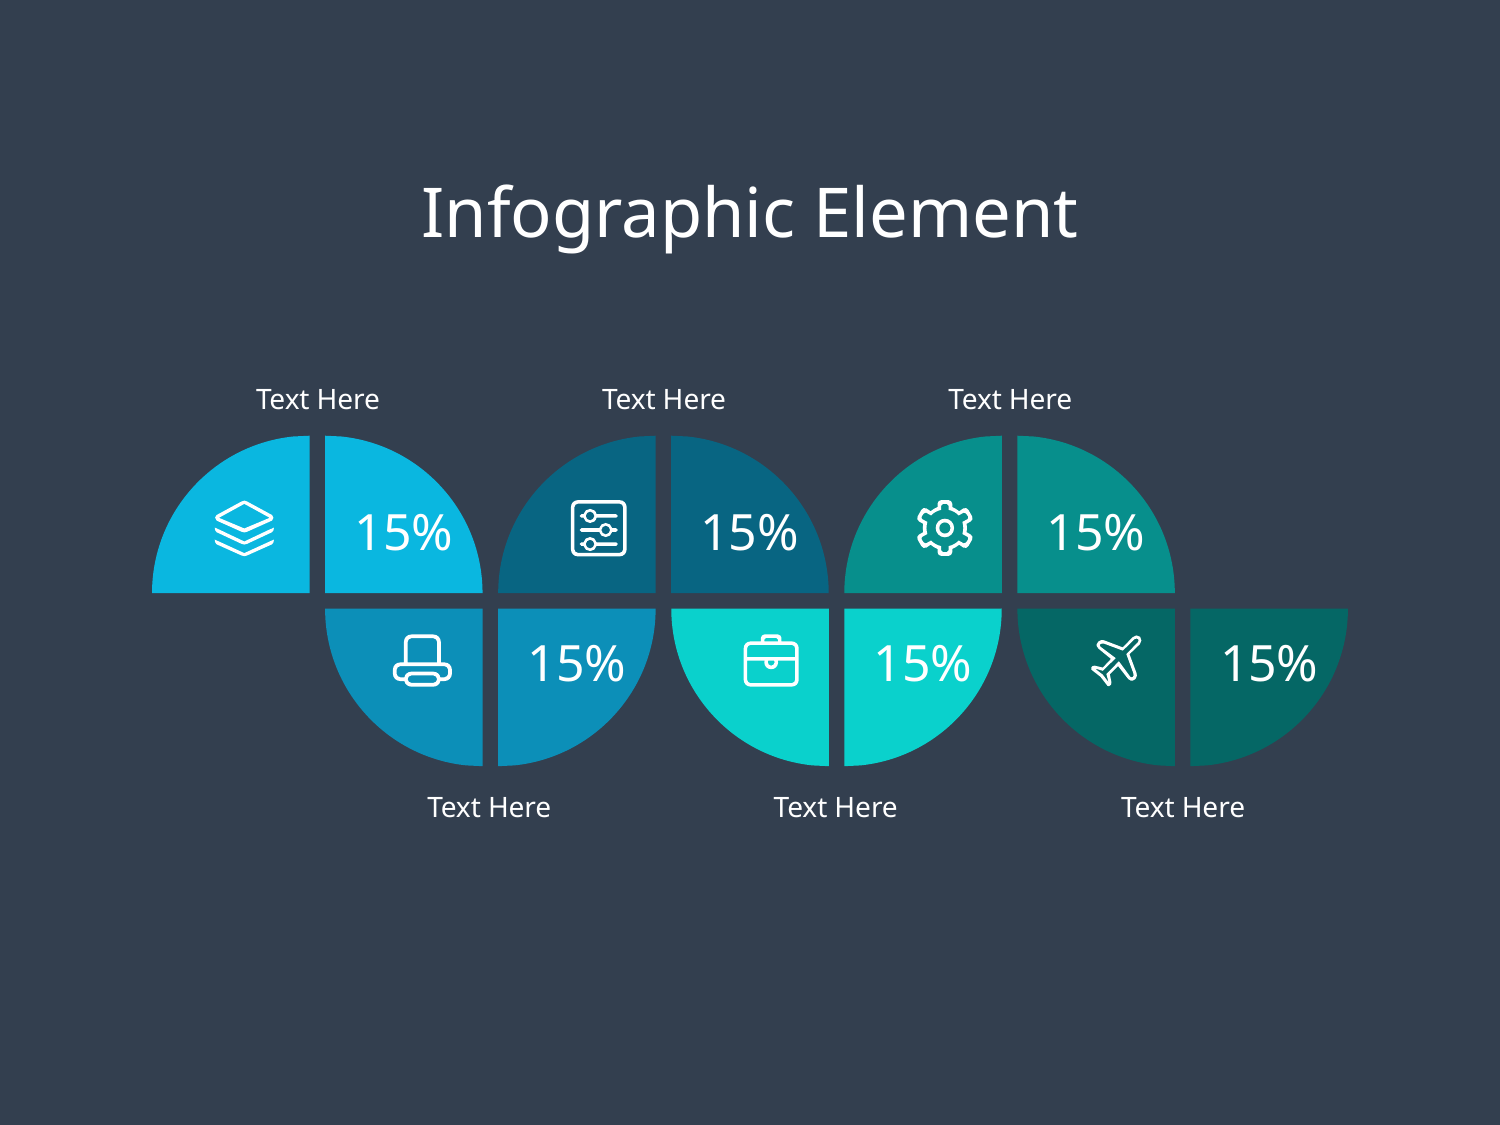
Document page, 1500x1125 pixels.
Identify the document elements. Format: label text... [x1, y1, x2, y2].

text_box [671, 608, 1002, 767]
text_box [1017, 608, 1348, 767]
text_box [844, 435, 1175, 594]
text_box Text Here [587, 373, 741, 423]
text_box Text Here [1106, 781, 1260, 831]
text_box Text Here [758, 781, 913, 831]
text_box Text Here [412, 781, 566, 831]
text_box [325, 608, 656, 767]
text_box Infographic Element [406, 161, 1094, 259]
text_box Text Here [933, 373, 1088, 423]
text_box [498, 435, 829, 594]
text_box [151, 435, 483, 594]
text_box Text Here [241, 373, 395, 423]
